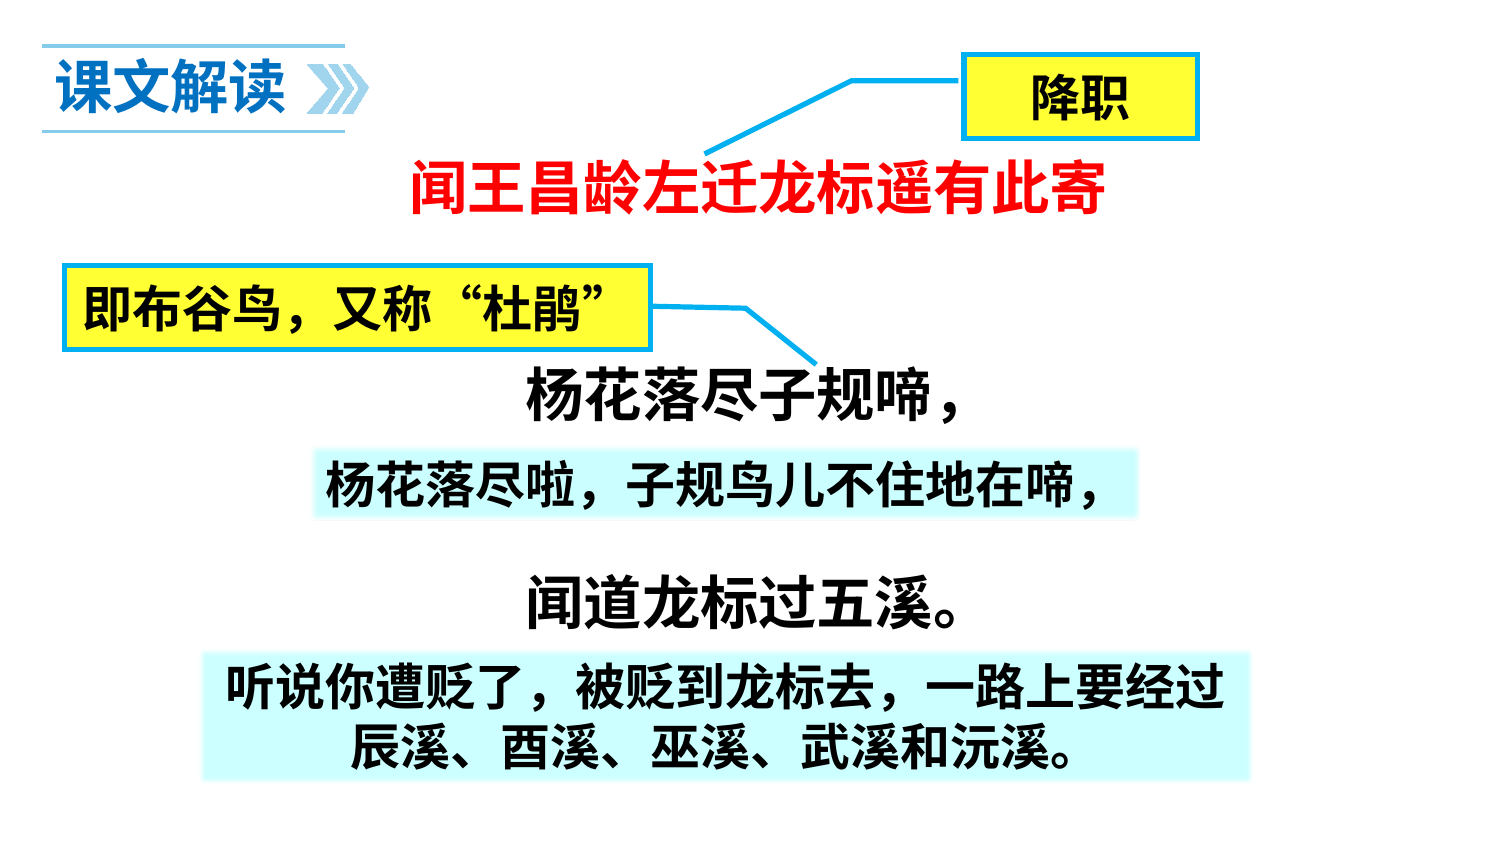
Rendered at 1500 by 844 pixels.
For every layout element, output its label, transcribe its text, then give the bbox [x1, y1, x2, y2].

text_box 降职 [313, 448, 1140, 520]
text_box 降职 [704, 79, 959, 155]
text_box 即布谷鸟，又称“杜鹃” [64, 265, 817, 366]
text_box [30, 43, 369, 133]
text_box 听说你遭贬了，被贬到龙标去，一路上要经过辰溪、酉溪、巫溪、武溪和沅溪。 [206, 657, 1246, 777]
text_box 杨花落尽啦，子规鸟儿不住地在啼， [318, 453, 1135, 515]
text_box 闻王昌龄左迁龙标遥有此寄 杨花落尽子规啼， 闻道龙标过五溪。 [299, 143, 1218, 644]
text_box 降职 [963, 54, 1198, 139]
text_box 即布谷鸟，又称“杜鹃” [315, 450, 1138, 518]
